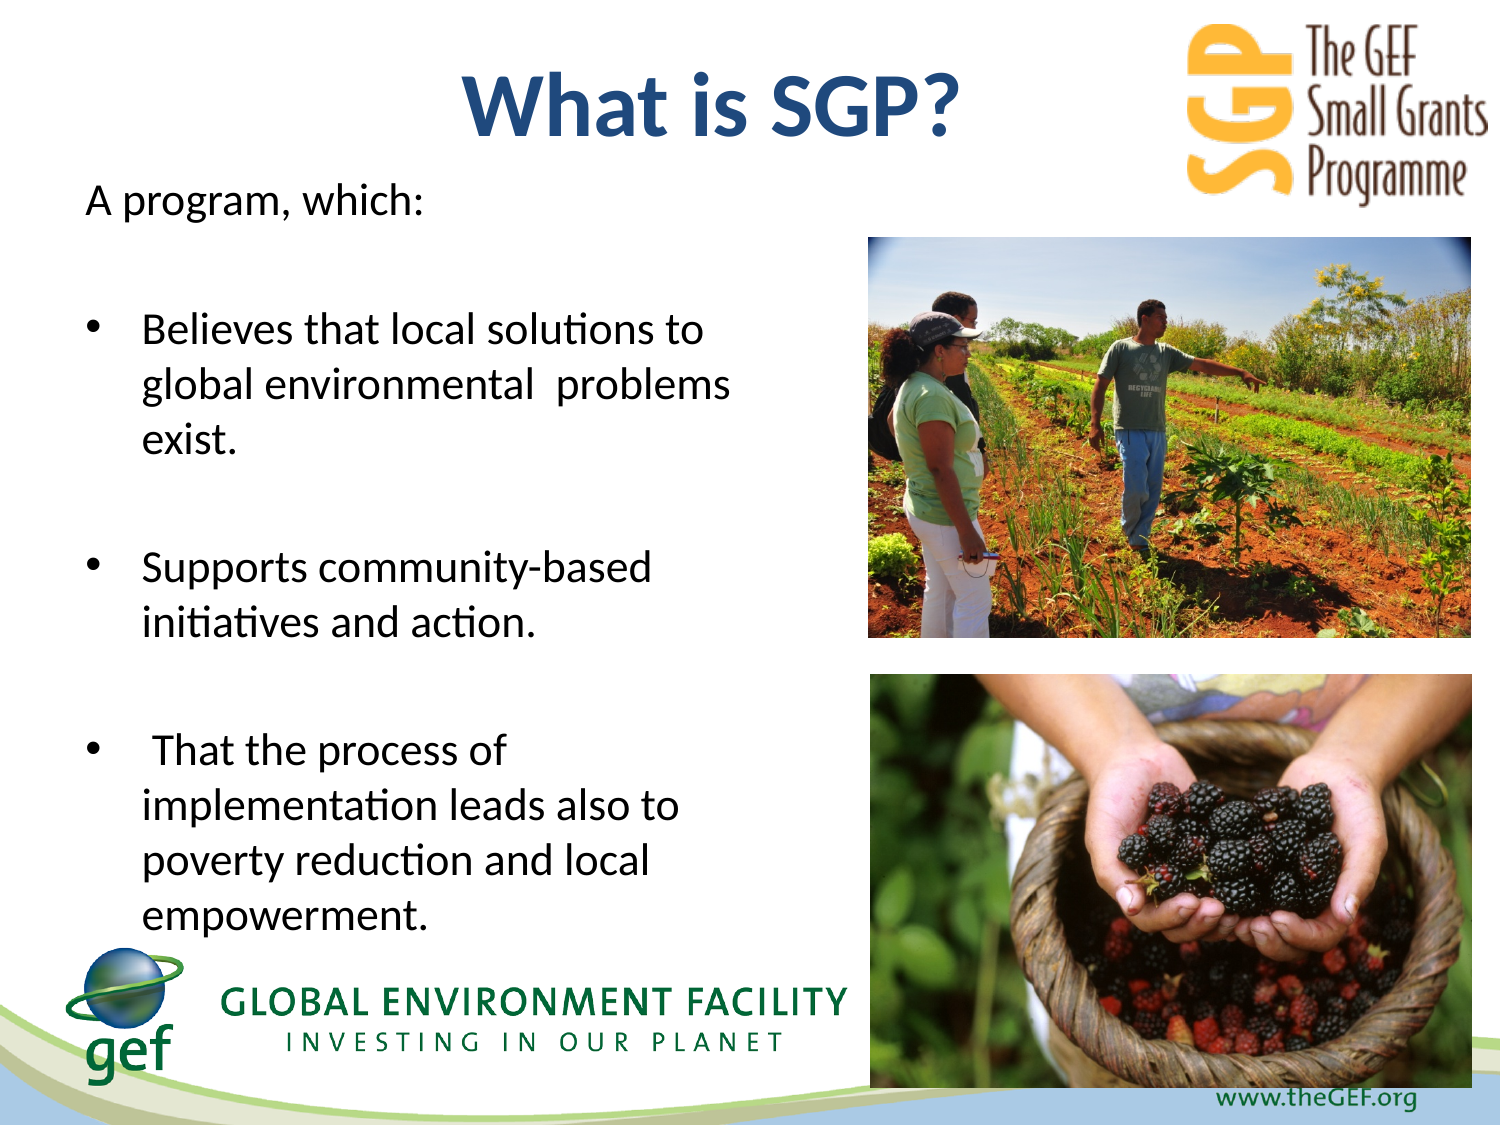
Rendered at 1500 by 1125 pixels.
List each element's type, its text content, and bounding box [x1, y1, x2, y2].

picture [0, 674, 1500, 1125]
list A program, which: Believes that local solutions to global environmental problems exist. Supports community-based initiatives and action. That the process of implementation leads also to poverty reduction and local empowerment. [70, 162, 771, 951]
picture [1187, 24, 1488, 208]
title What is SGP? [37, 6, 1388, 195]
picture [868, 237, 1471, 638]
